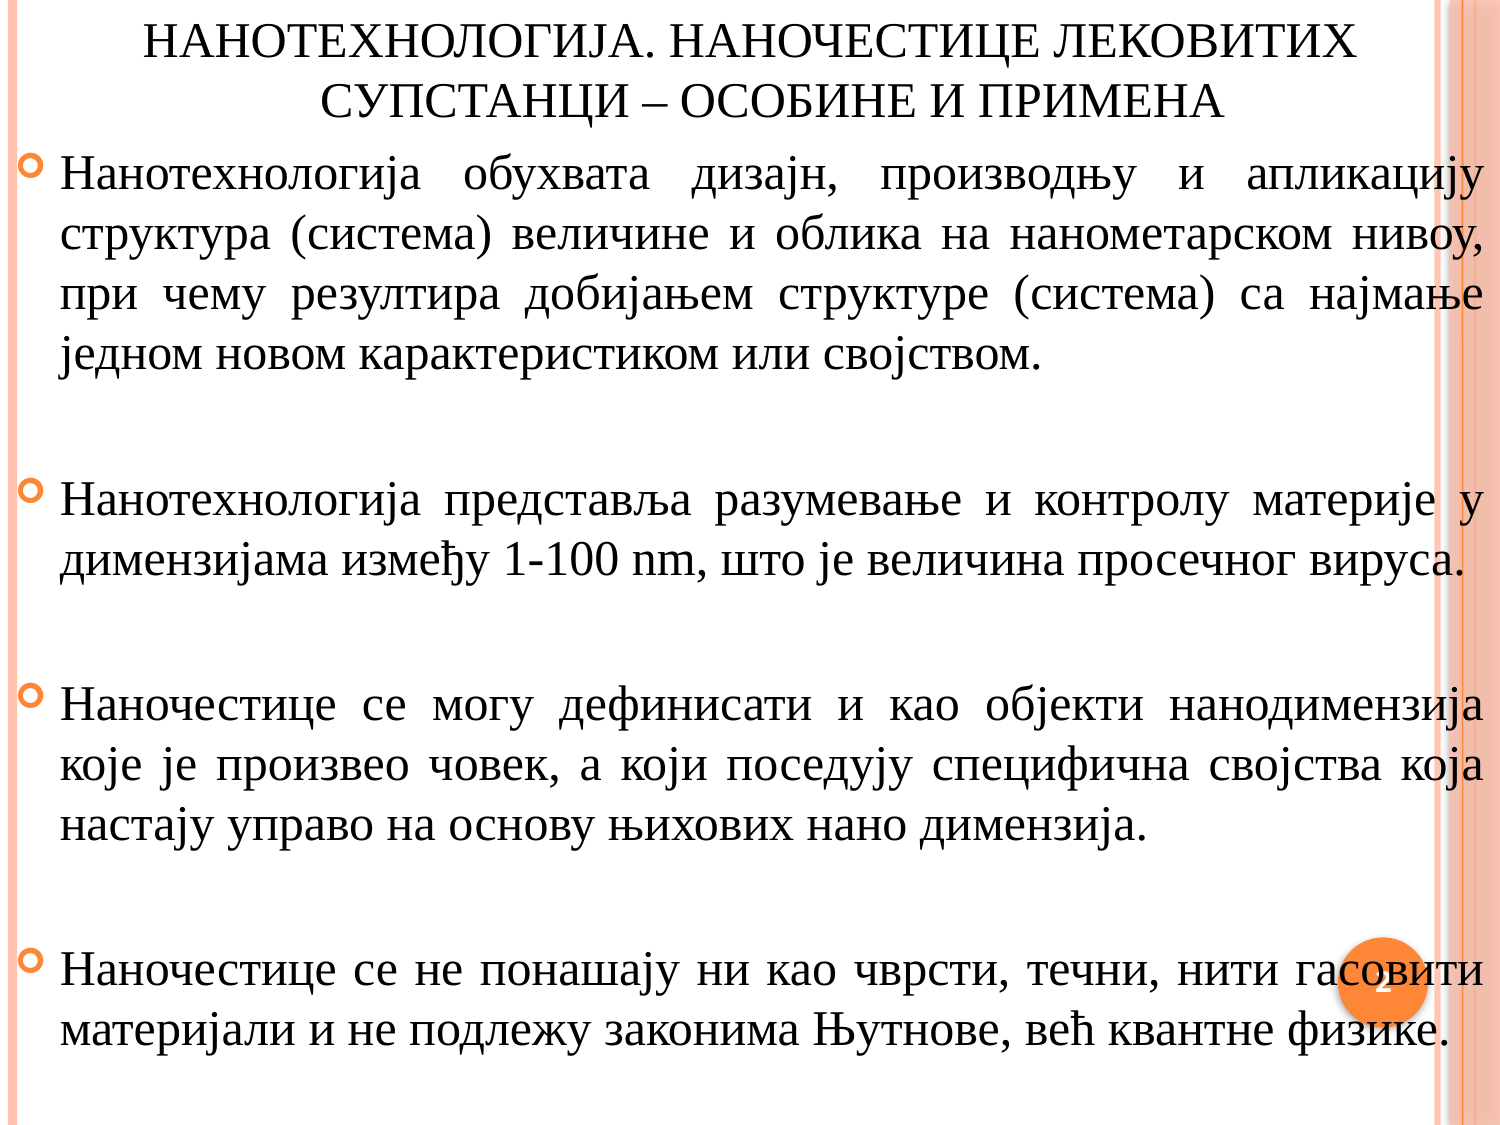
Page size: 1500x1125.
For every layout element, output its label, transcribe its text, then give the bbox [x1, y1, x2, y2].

list НАНОТЕХНОЛОГИЈА. НАНОЧЕСТИЦЕ ЛЕКОВИТИХ СУПСТАНЦИ – ОСОБИНЕ И ПРИМЕНА Нанотехнологија обухвата дизајн, производњу и апликацију структура (система) величине и облика на нанометарском нивоу, при чему резултира добијањем структуре (система) са најмање једном новом карактеристиком или својством. Нанотехнологија представља разумевање и контролу материје у димензијама између 1-100 nm, што је величина просечног вируса. Наночестице се могу дефинисати и као објекти нанодимензија које је произвео човек, а који поседују специфична својства која настају управо на основу њихових нано димензија. Наночестице се не понашају ни као чврсти, течни, нити гасовити материјали и не подлежу законима Њутнове, већ квантне физике. [0, 0, 1500, 1125]
